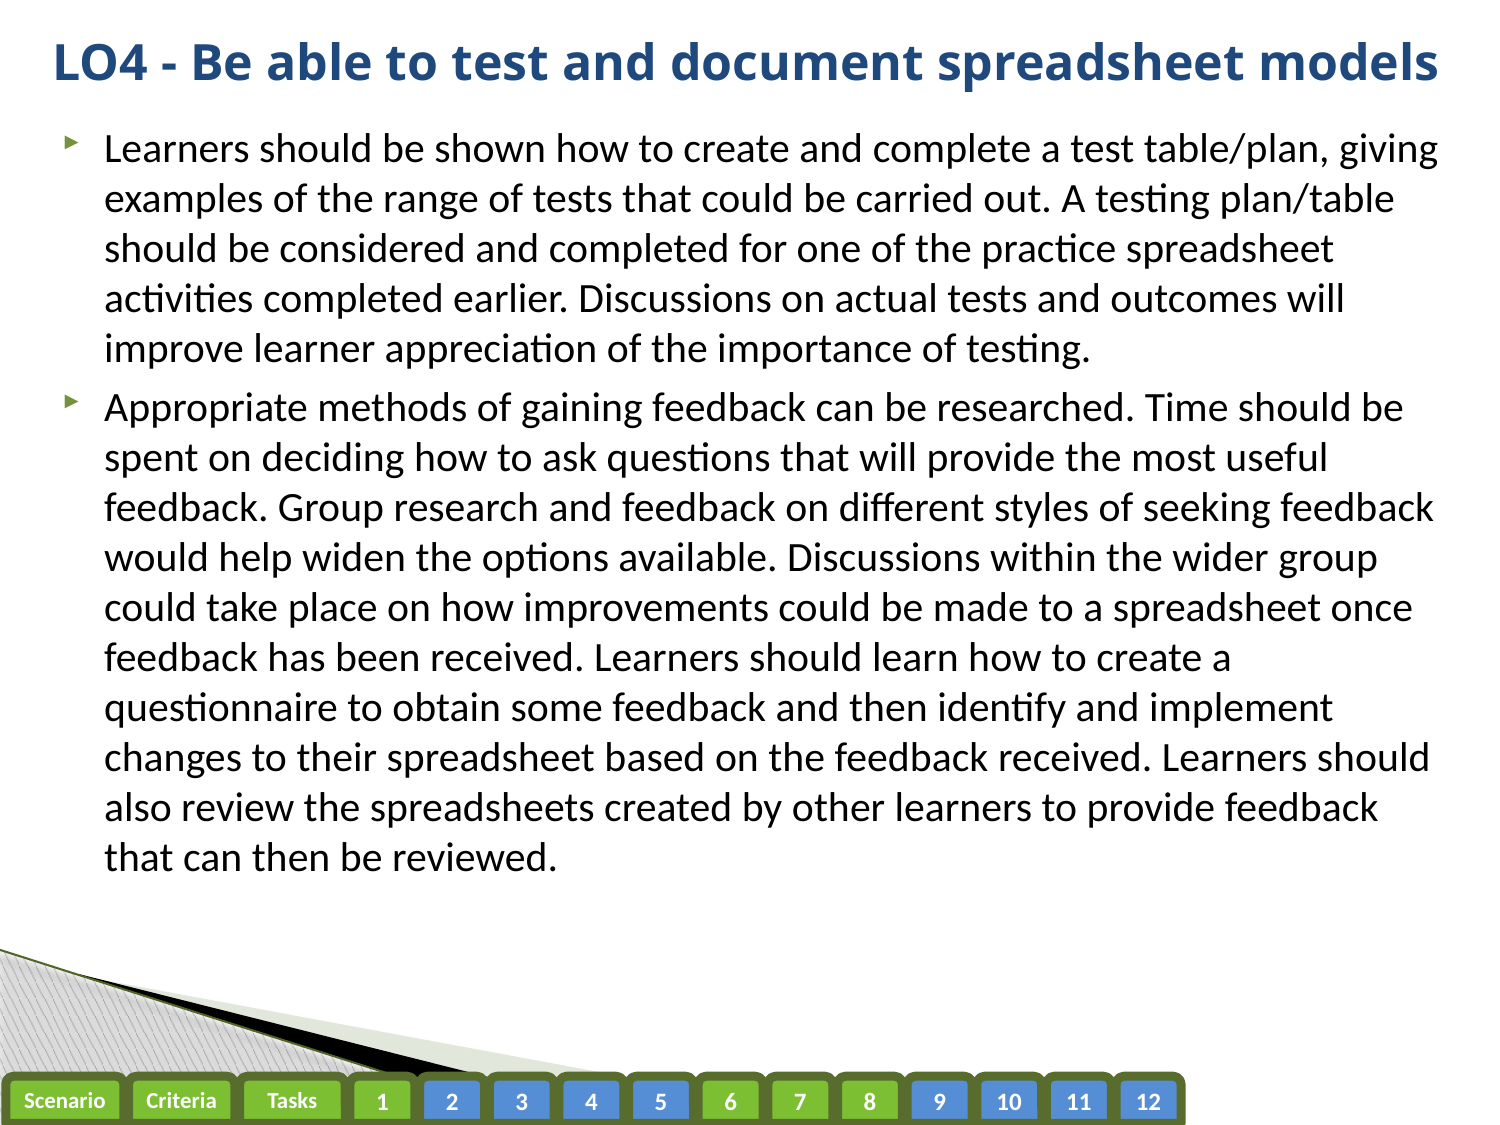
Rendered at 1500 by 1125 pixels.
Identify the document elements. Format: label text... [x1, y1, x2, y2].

title LO4 - Be able to test and document spreadsheet models [37, 19, 1471, 102]
list Learners should be shown how to create and complete a test table/plan, giving examples of the range of tests that could be carried out. A testing plan/table should be considered and completed for one of the practice spreadsheet activities completed earlier. Discussions on actual tests and outcomes will improve learner appreciation of the importance of testing. Appropriate methods of gaining feedback can be researched. Time should be spent on deciding how to ask questions that will provide the most useful feedback. Group research and feedback on different styles of seeking feedback would help widen the options available. Discussions within the wider group could take place on how improvements could be made to a spreadsheet once feedback has been received. Learners should learn how to create a questionnaire to obtain some feedback and then identify and implement changes to their spreadsheet based on the feedback received. Learners should also review the spreadsheets created by other learners to provide feedback that can then be reviewed. [29, 113, 1471, 1059]
